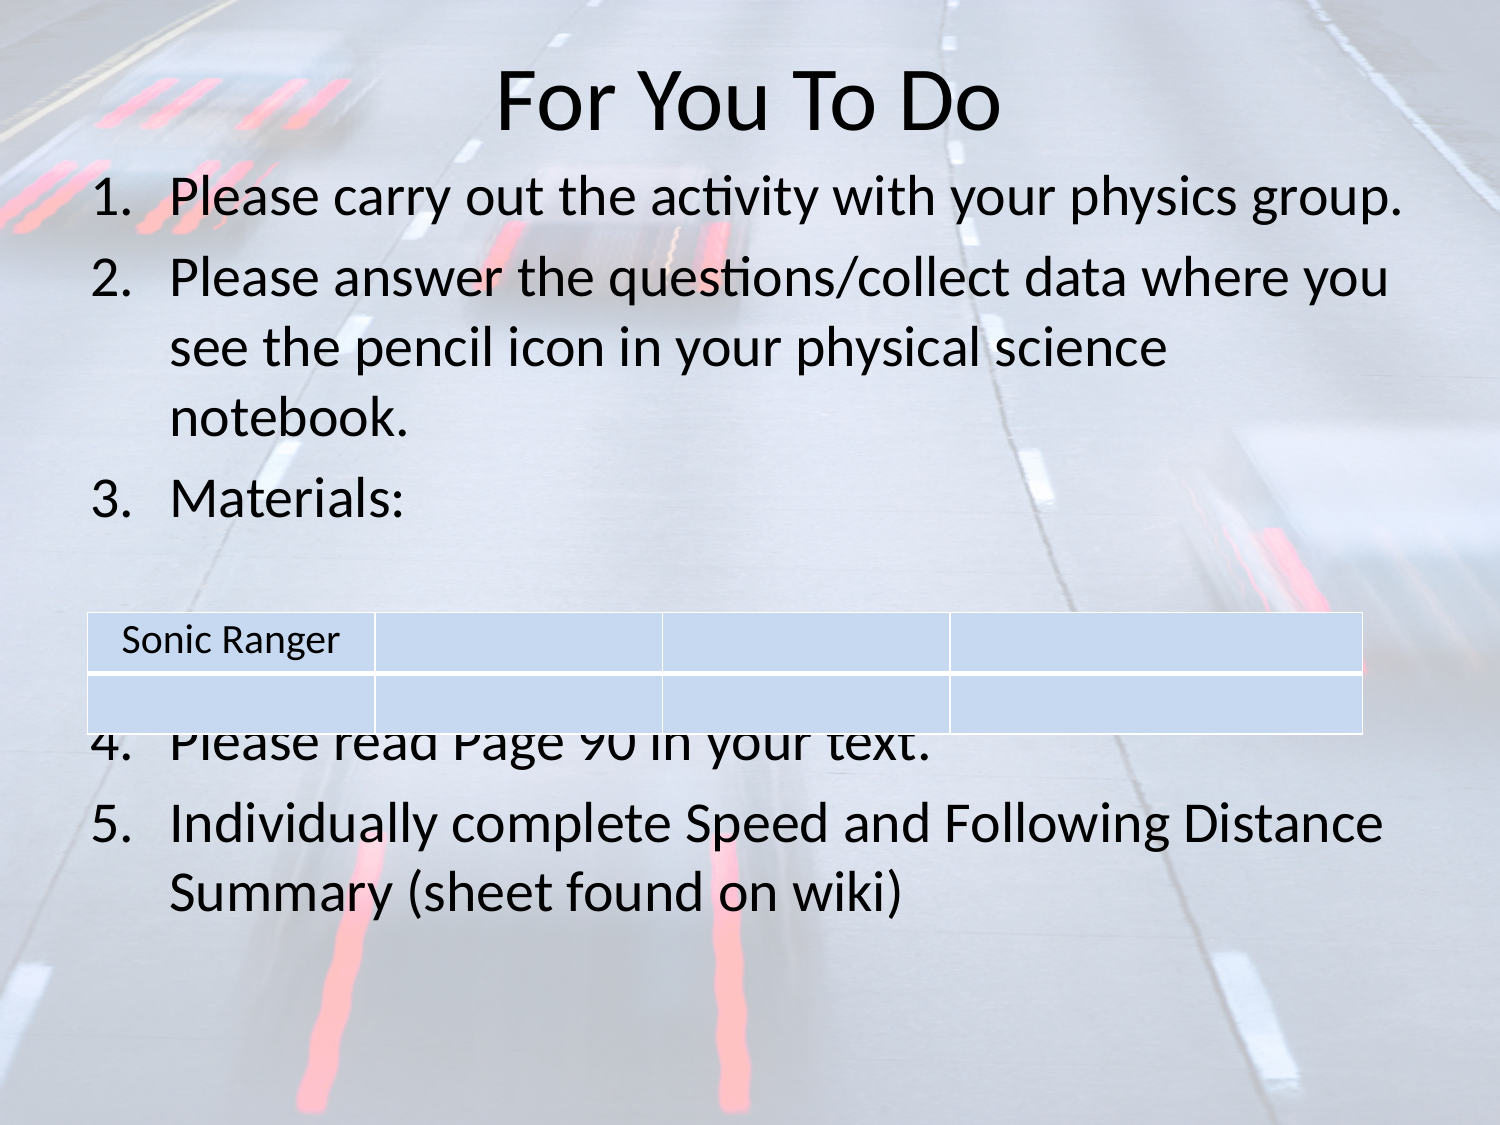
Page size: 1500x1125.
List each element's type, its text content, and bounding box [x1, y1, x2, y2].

table_header [663, 613, 949, 671]
table_cell [951, 676, 1362, 733]
table_header [376, 613, 662, 671]
table_cell [376, 676, 662, 733]
table_header Sonic Ranger [88, 613, 374, 671]
table_header [951, 613, 1362, 671]
list Please carry out the activity with your physics group. Please answer the questions/collect data where you see the pencil icon in your physical science notebook. Materials: Please read Page 90 in your text. Individually complete Speed and Following Distance Summary (sheet found on wiki) [75, 149, 1425, 1005]
table_cell [663, 676, 949, 733]
title For You To Do [75, 0, 1425, 149]
table_cell [88, 676, 374, 733]
